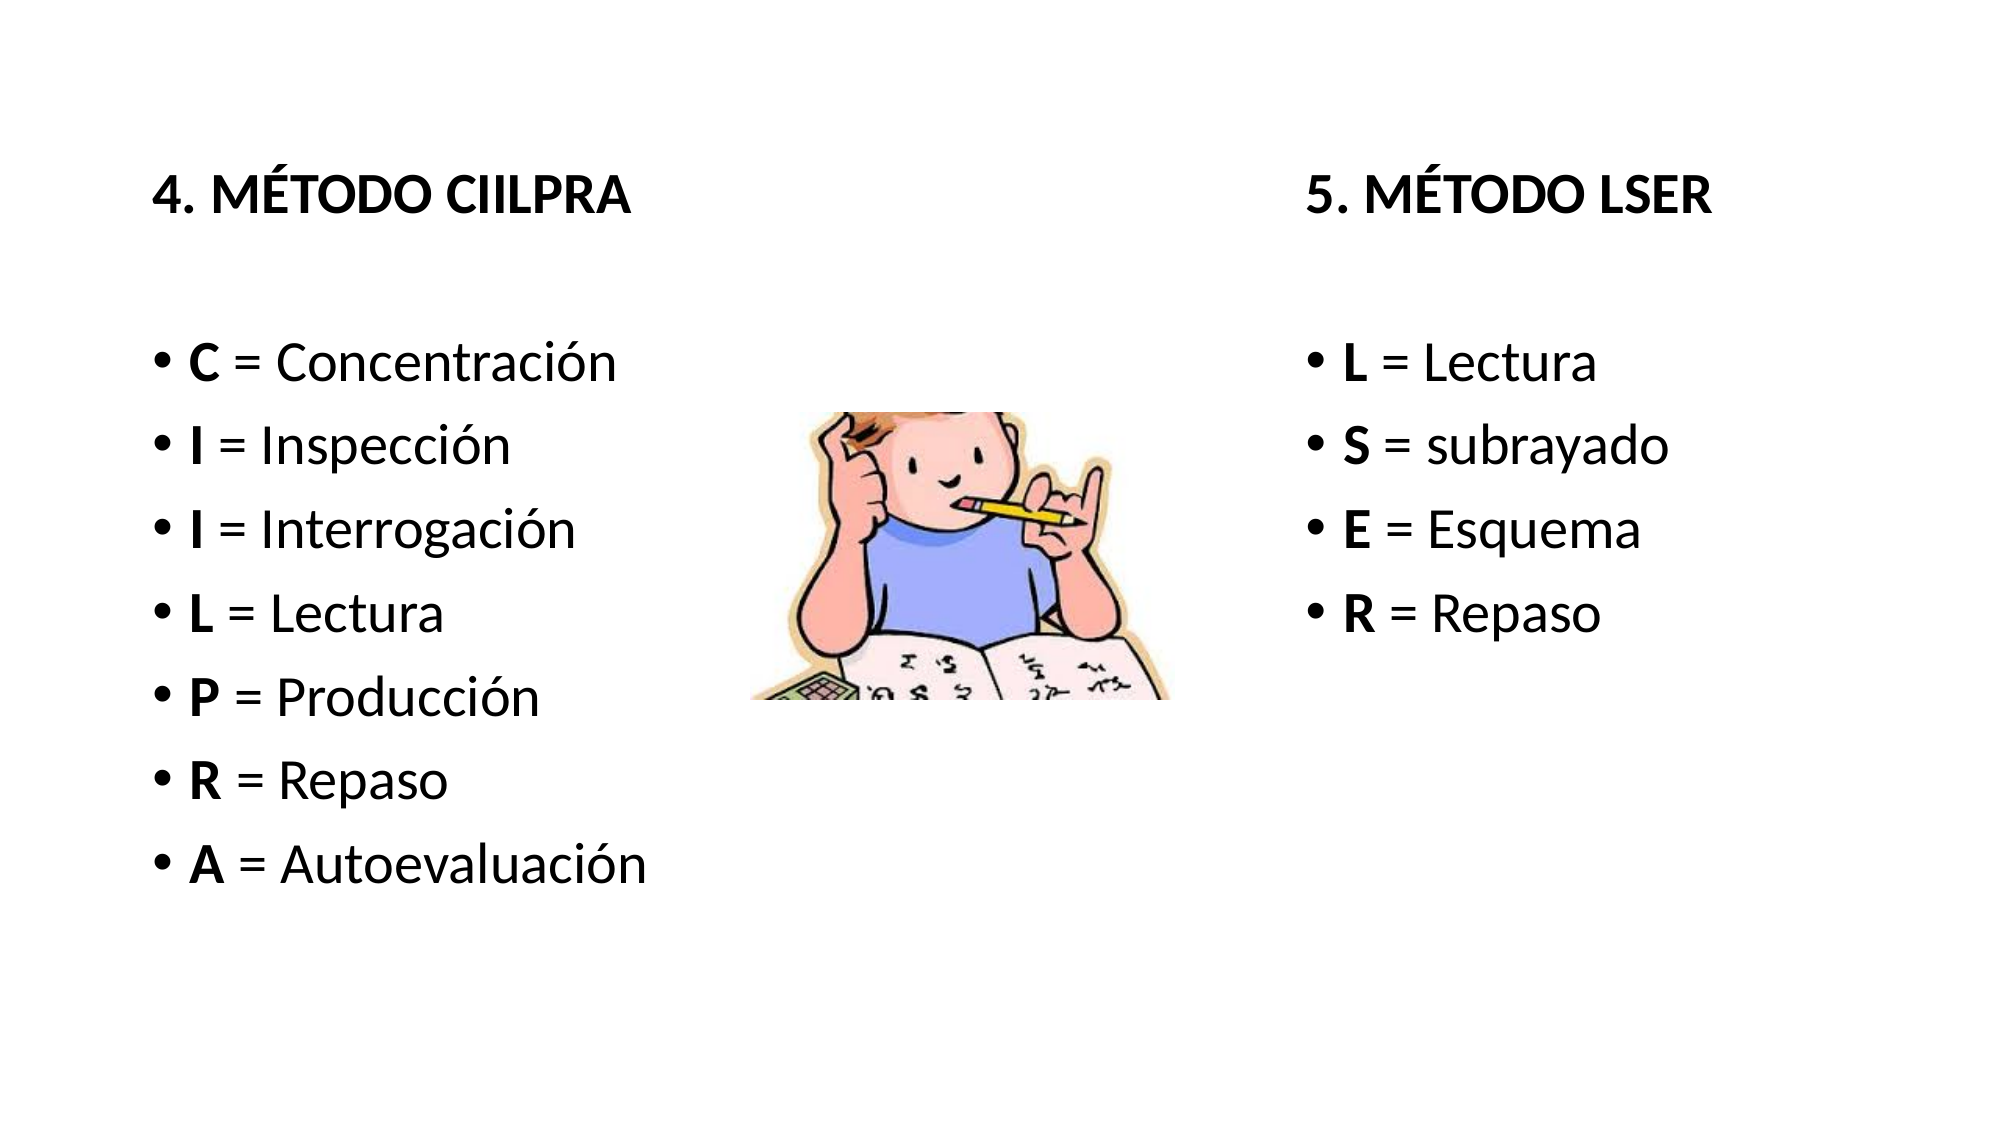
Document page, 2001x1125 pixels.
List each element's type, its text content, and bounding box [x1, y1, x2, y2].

picture [749, 412, 1175, 700]
list 5. MÉTODO LSER L = Lectura S = subrayado E = Esquema R = Repaso [1290, 156, 1985, 1014]
list 4. MÉTODO CIILPRA C = Concentración I = Inspección I = Interrogación L = Lectura P = Producción R = Repaso A = Autoevaluación [137, 156, 922, 1014]
